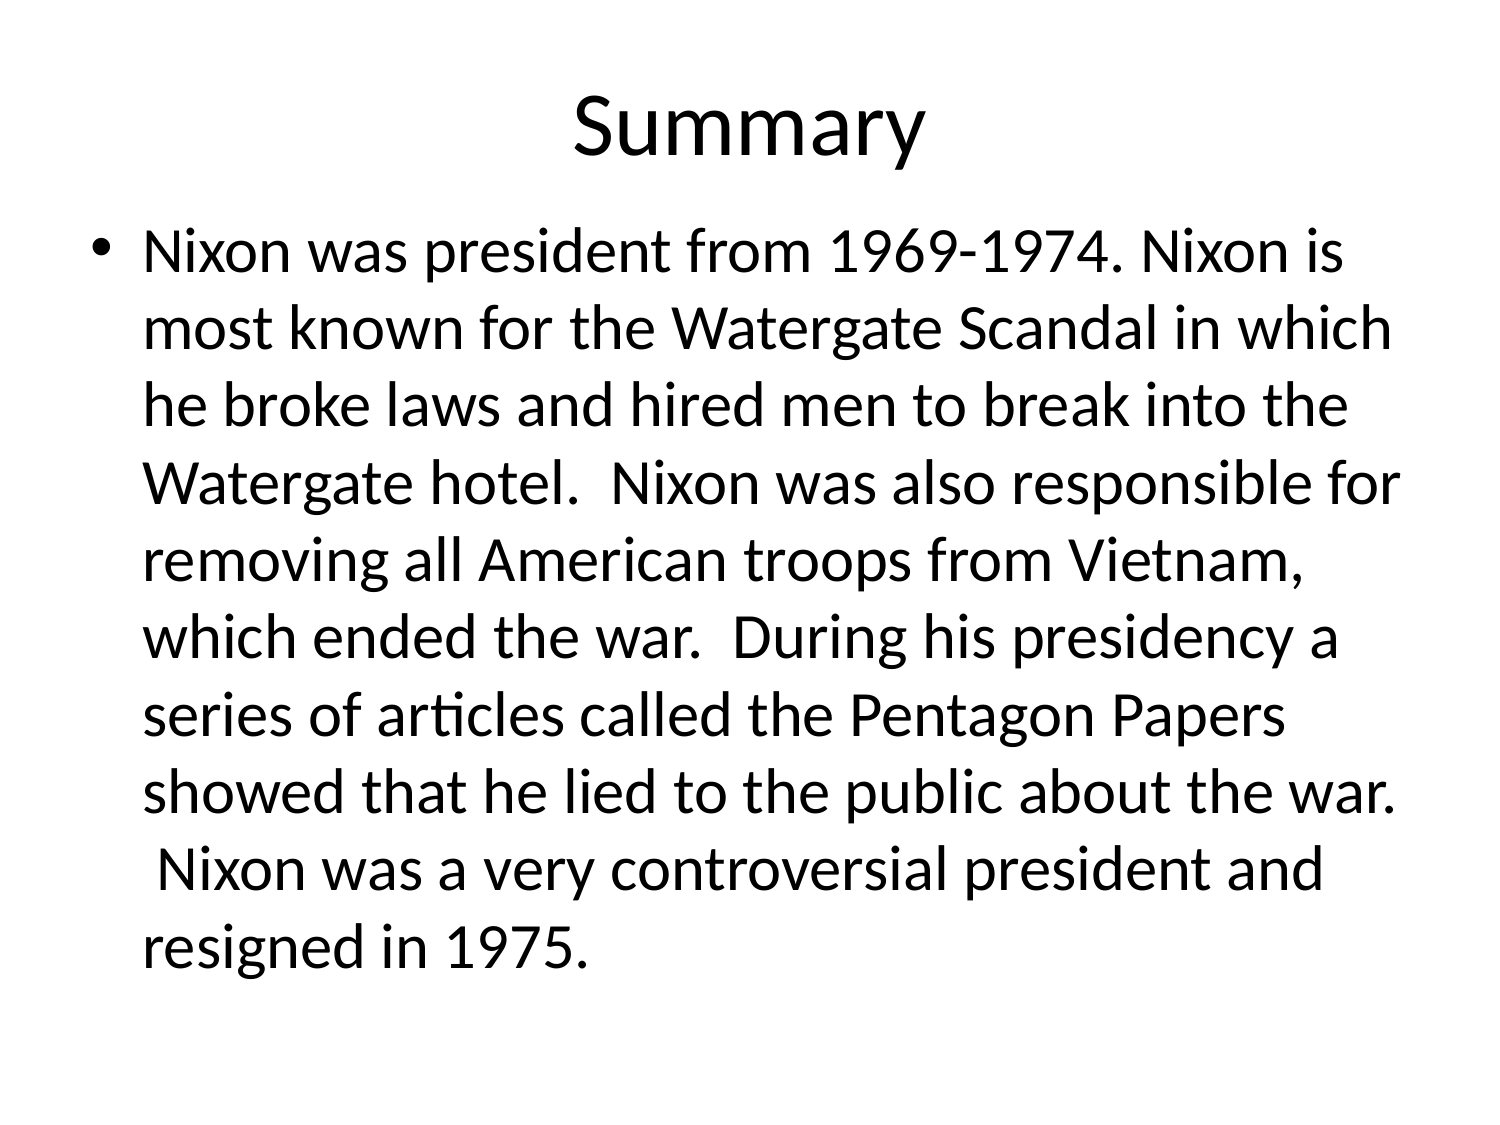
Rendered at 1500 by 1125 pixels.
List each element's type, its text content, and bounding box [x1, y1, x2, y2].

title Summary [75, 24, 1425, 200]
list Nixon was president from 1969-1974. Nixon is most known for the Watergate Scandal in which he broke laws and hired men to break into the Watergate hotel. Nixon was also responsible for removing all American troops from Vietnam, which ended the war. During his presidency a series of articles called the Pentagon Papers showed that he lied to the public about the war. Nixon was a very controversial president and resigned in 1975. [75, 200, 1425, 1005]
